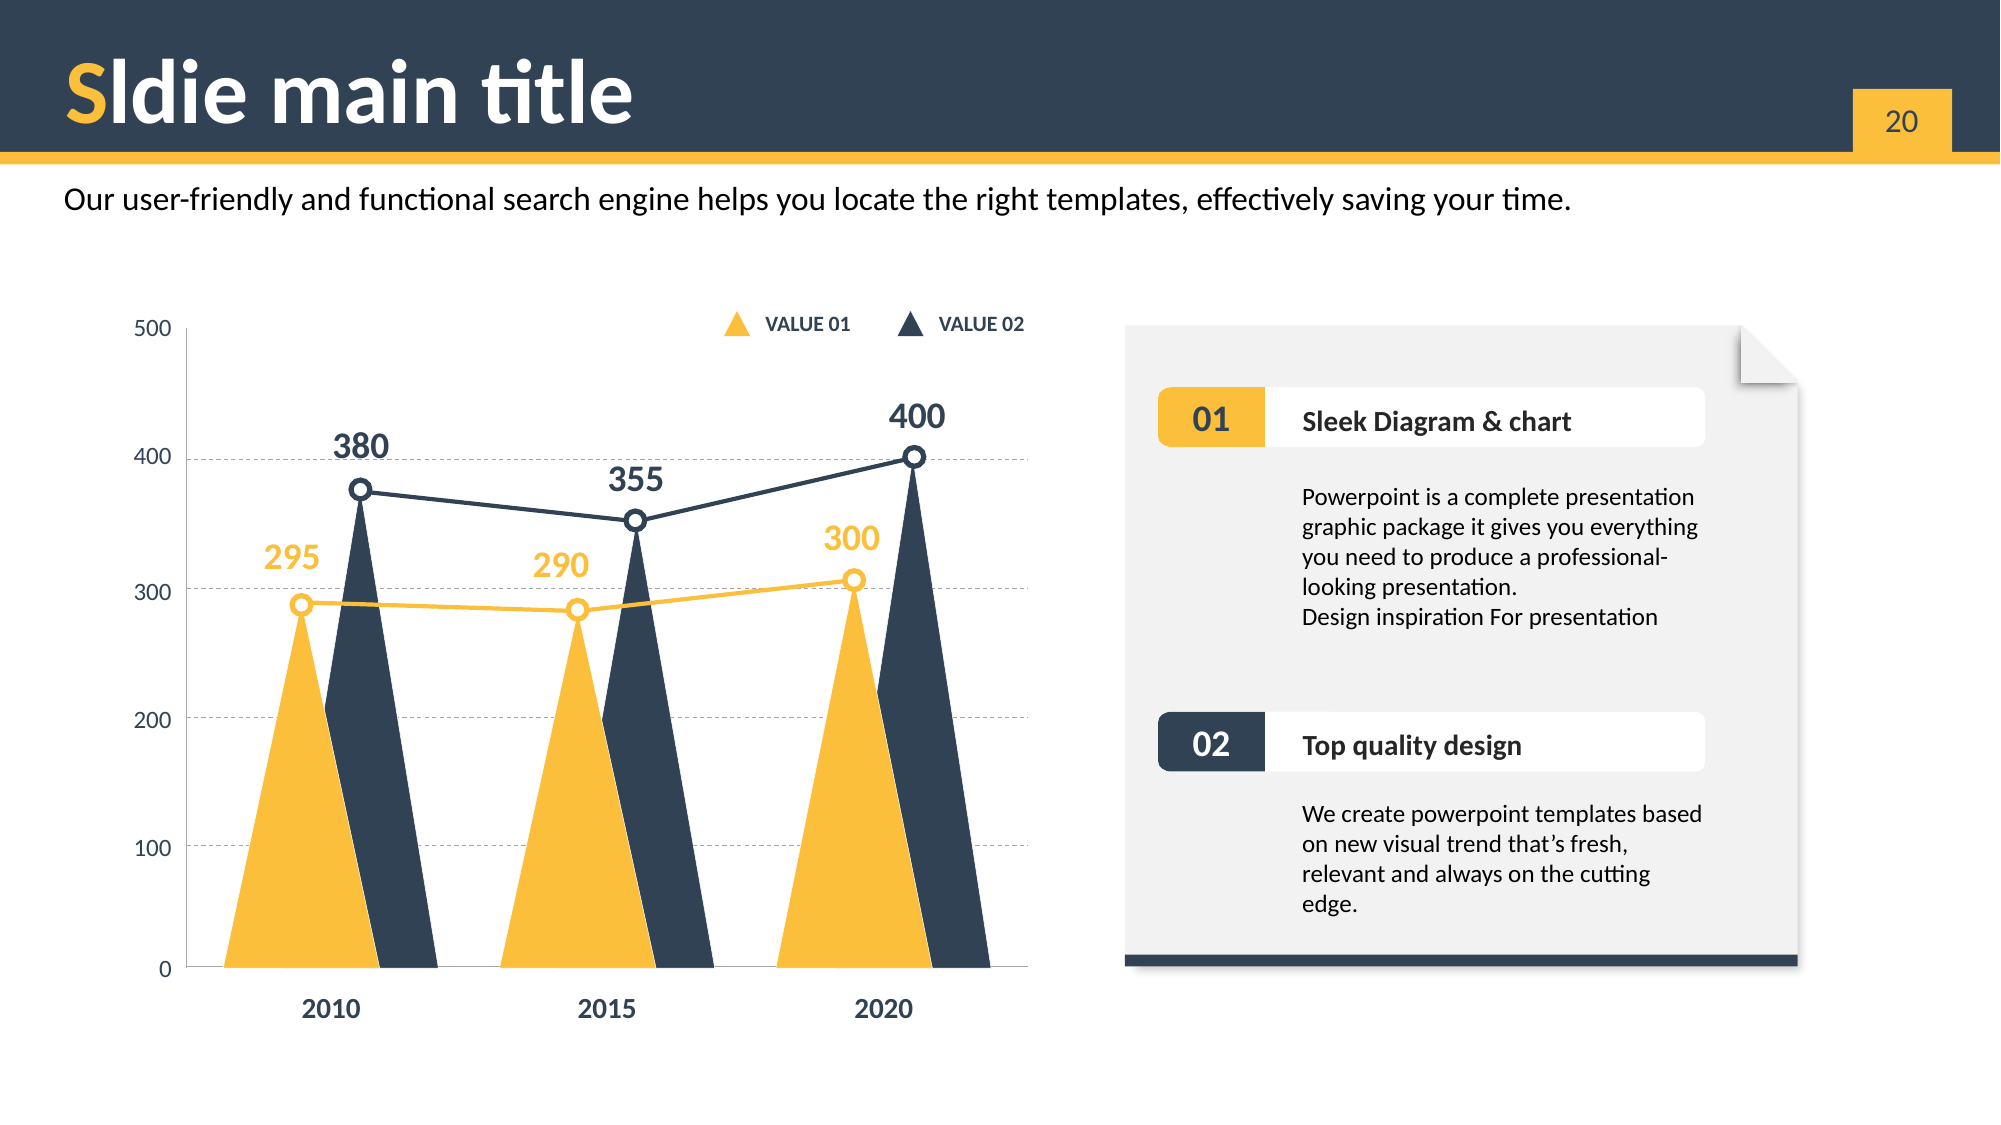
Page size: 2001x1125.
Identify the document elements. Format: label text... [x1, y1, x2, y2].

slide_number 20 [1843, 88, 1961, 149]
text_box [359, 491, 636, 522]
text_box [723, 302, 875, 345]
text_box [636, 457, 913, 522]
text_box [577, 580, 855, 612]
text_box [301, 602, 577, 611]
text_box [78, 304, 1028, 1034]
text_box Our user-friendly and functional search engine helps you locate the right templates, effectively saving your time. [49, 168, 1933, 225]
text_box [1124, 324, 1799, 967]
list Sldie main title [50, 37, 1878, 134]
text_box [896, 302, 1049, 345]
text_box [1158, 386, 1706, 448]
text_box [1158, 711, 1706, 773]
